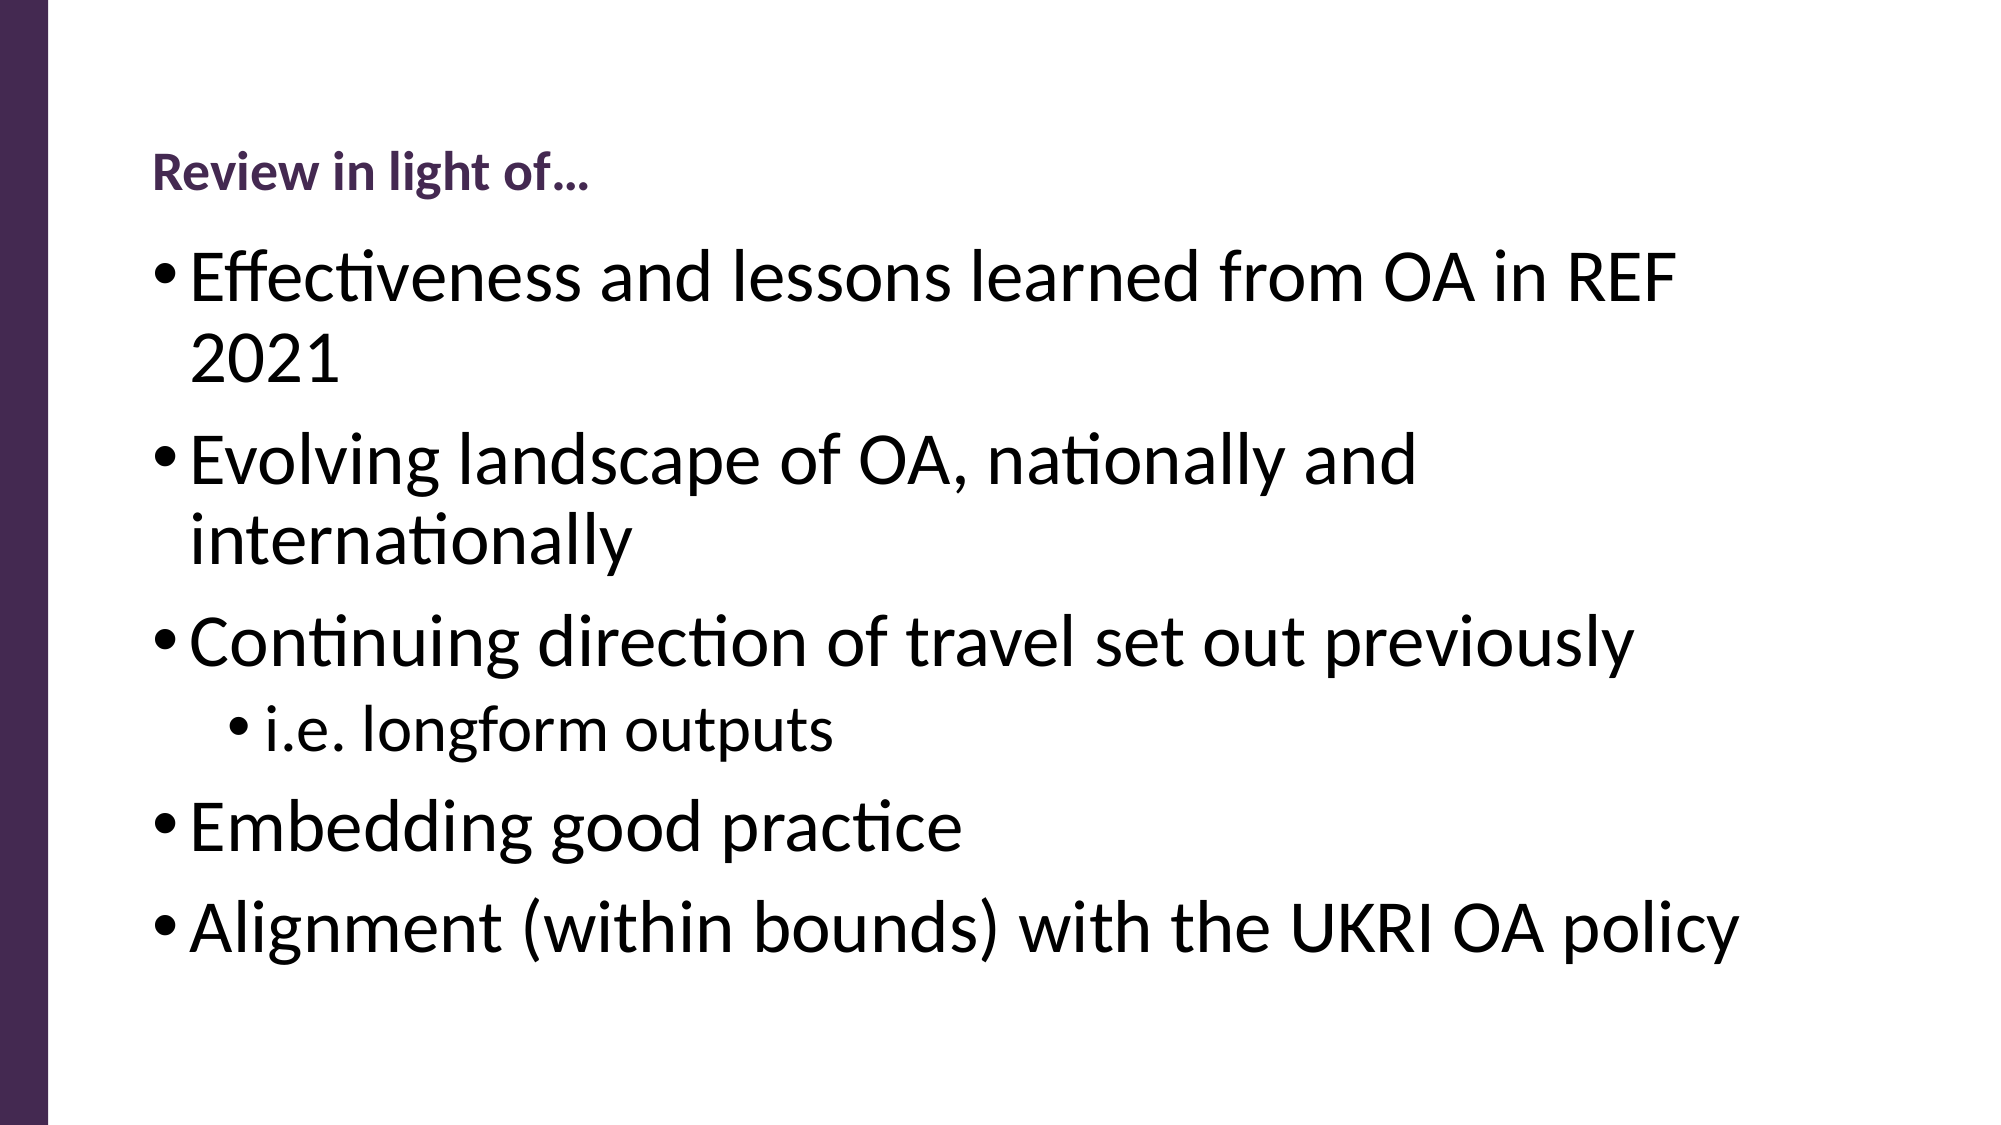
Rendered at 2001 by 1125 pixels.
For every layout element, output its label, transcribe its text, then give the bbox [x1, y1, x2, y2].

title Review in light of… [137, 59, 1863, 229]
text_box [0, 0, 49, 1125]
list Effectiveness and lessons learned from OA in REF 2021 Evolving landscape of OA, nationally and internationally Continuing direction of travel set out previously i.e. longform outputs Embedding good practice Alignment (within bounds) with the UKRI OA policy [137, 229, 1863, 991]
